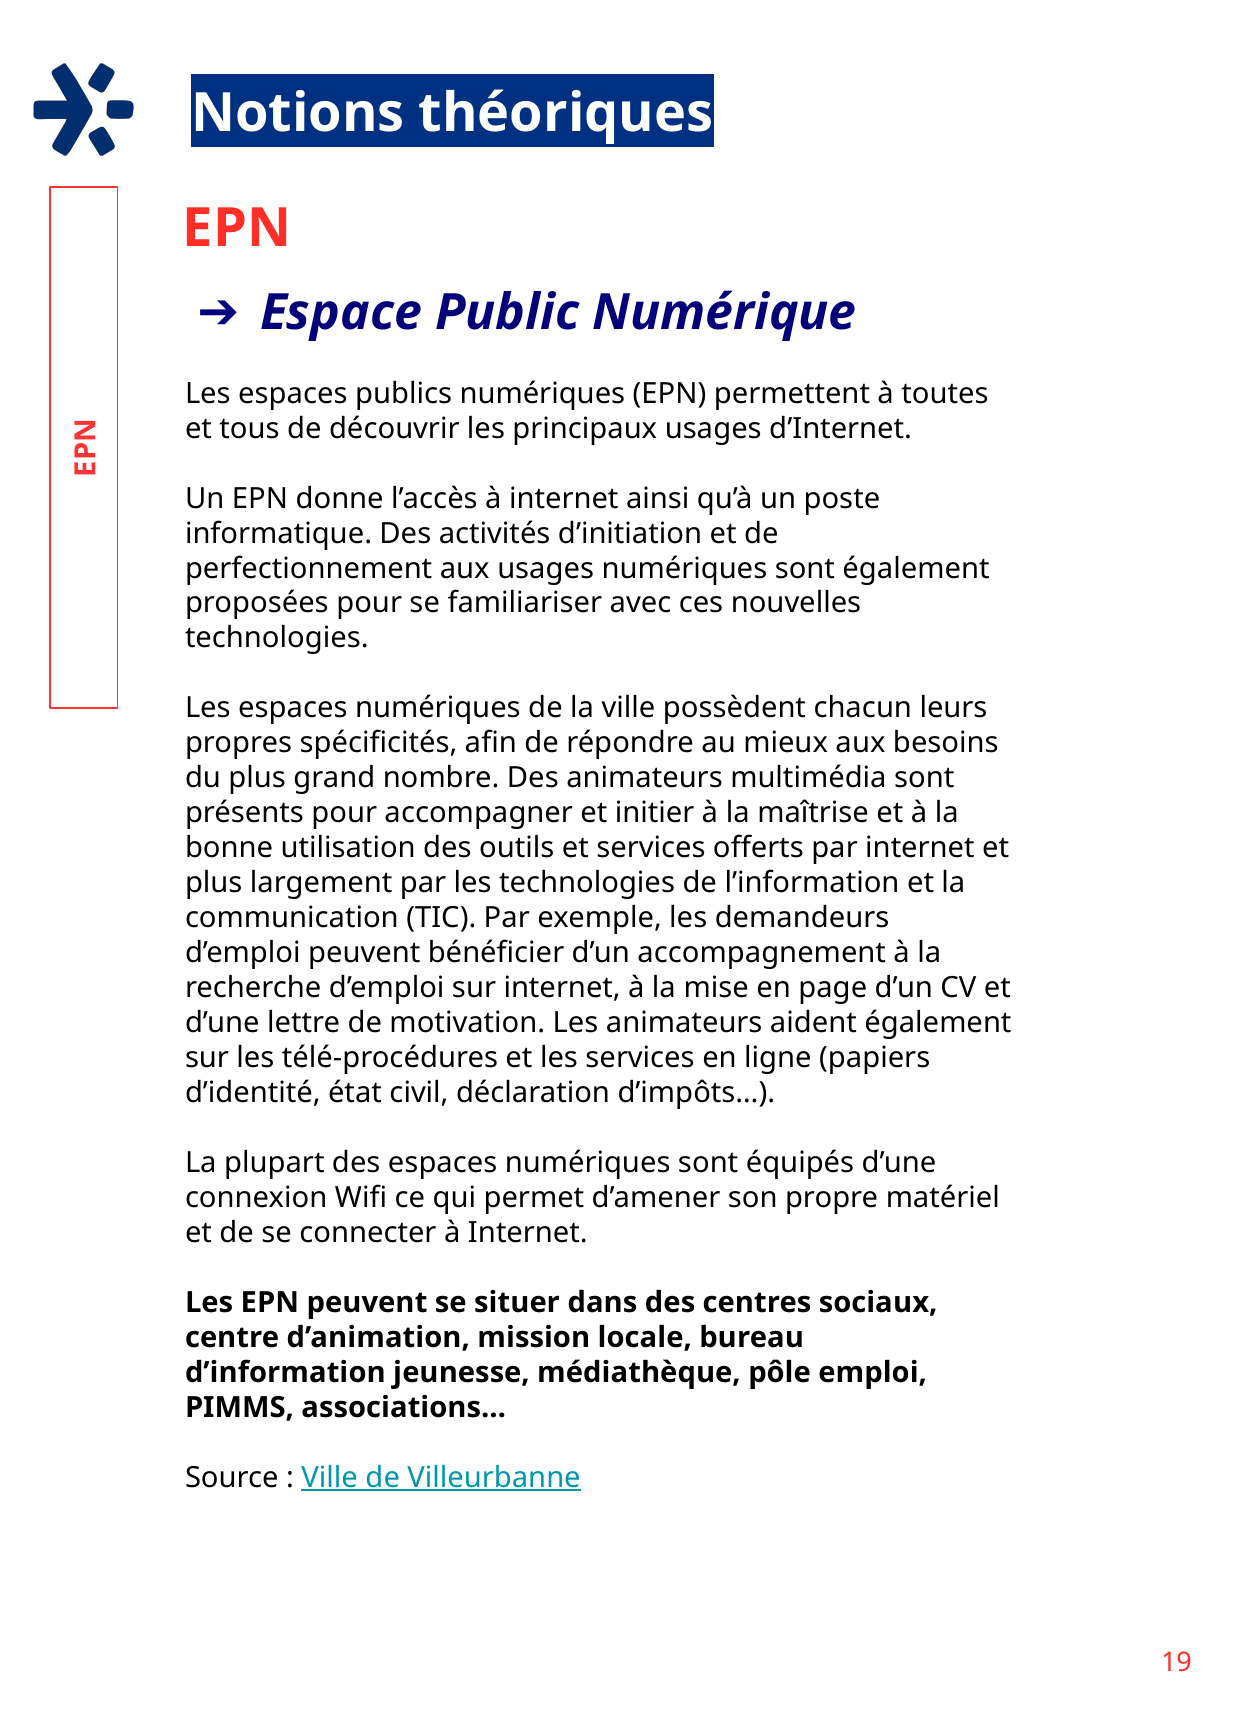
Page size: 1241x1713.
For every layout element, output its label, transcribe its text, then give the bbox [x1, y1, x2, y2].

picture [32, 61, 135, 157]
text_box Espace Public Numérique Les espaces publics numériques (EPN) permettent à toutes et tous de découvrir les principaux usages d’Internet. Un EPN donne l’accès à internet ainsi qu’à un poste informatique. Des activités d’initiation et de perfectionnement aux usages numériques sont également proposées pour se familiariser avec ces nouvelles technologies. Les espaces numériques de la ville possèdent chacun leurs propres spécificités, afin de répondre au mieux aux besoins du plus grand nombre. Des animateurs multimédia sont présents pour accompagner et initier à la maîtrise et à la bonne utilisation des outils et services offerts par internet et plus largement par les technologies de l’information et la communication (TIC). Par exemple, les demandeurs d’emploi peuvent bénéficier d’un accompagnement à la recherche d’emploi sur internet, à la mise en page d’un CV et d’une lettre de motivation. Les animateurs aident également sur les télé-procédures et les services en ligne (papiers d’identité, état civil, déclaration d’impôts…). La plupart des espaces numériques sont équipés d’une connexion Wifi ce qui permet d’amener son propre matériel et de se connecter à Internet. Les EPN peuvent se situer dans des centres sociaux, centre d’animation, mission locale, bureau d’information jeunesse, médiathèque, pôle emploi, PIMMS, associations… Source : Ville de Villeurbanne [169, 264, 1028, 1513]
text_box Notions théoriques [185, 71, 1241, 148]
text_box EPN [49, 187, 118, 709]
text_box EPN [177, 187, 1157, 264]
slide_number ‹#› [1136, 1621, 1211, 1705]
